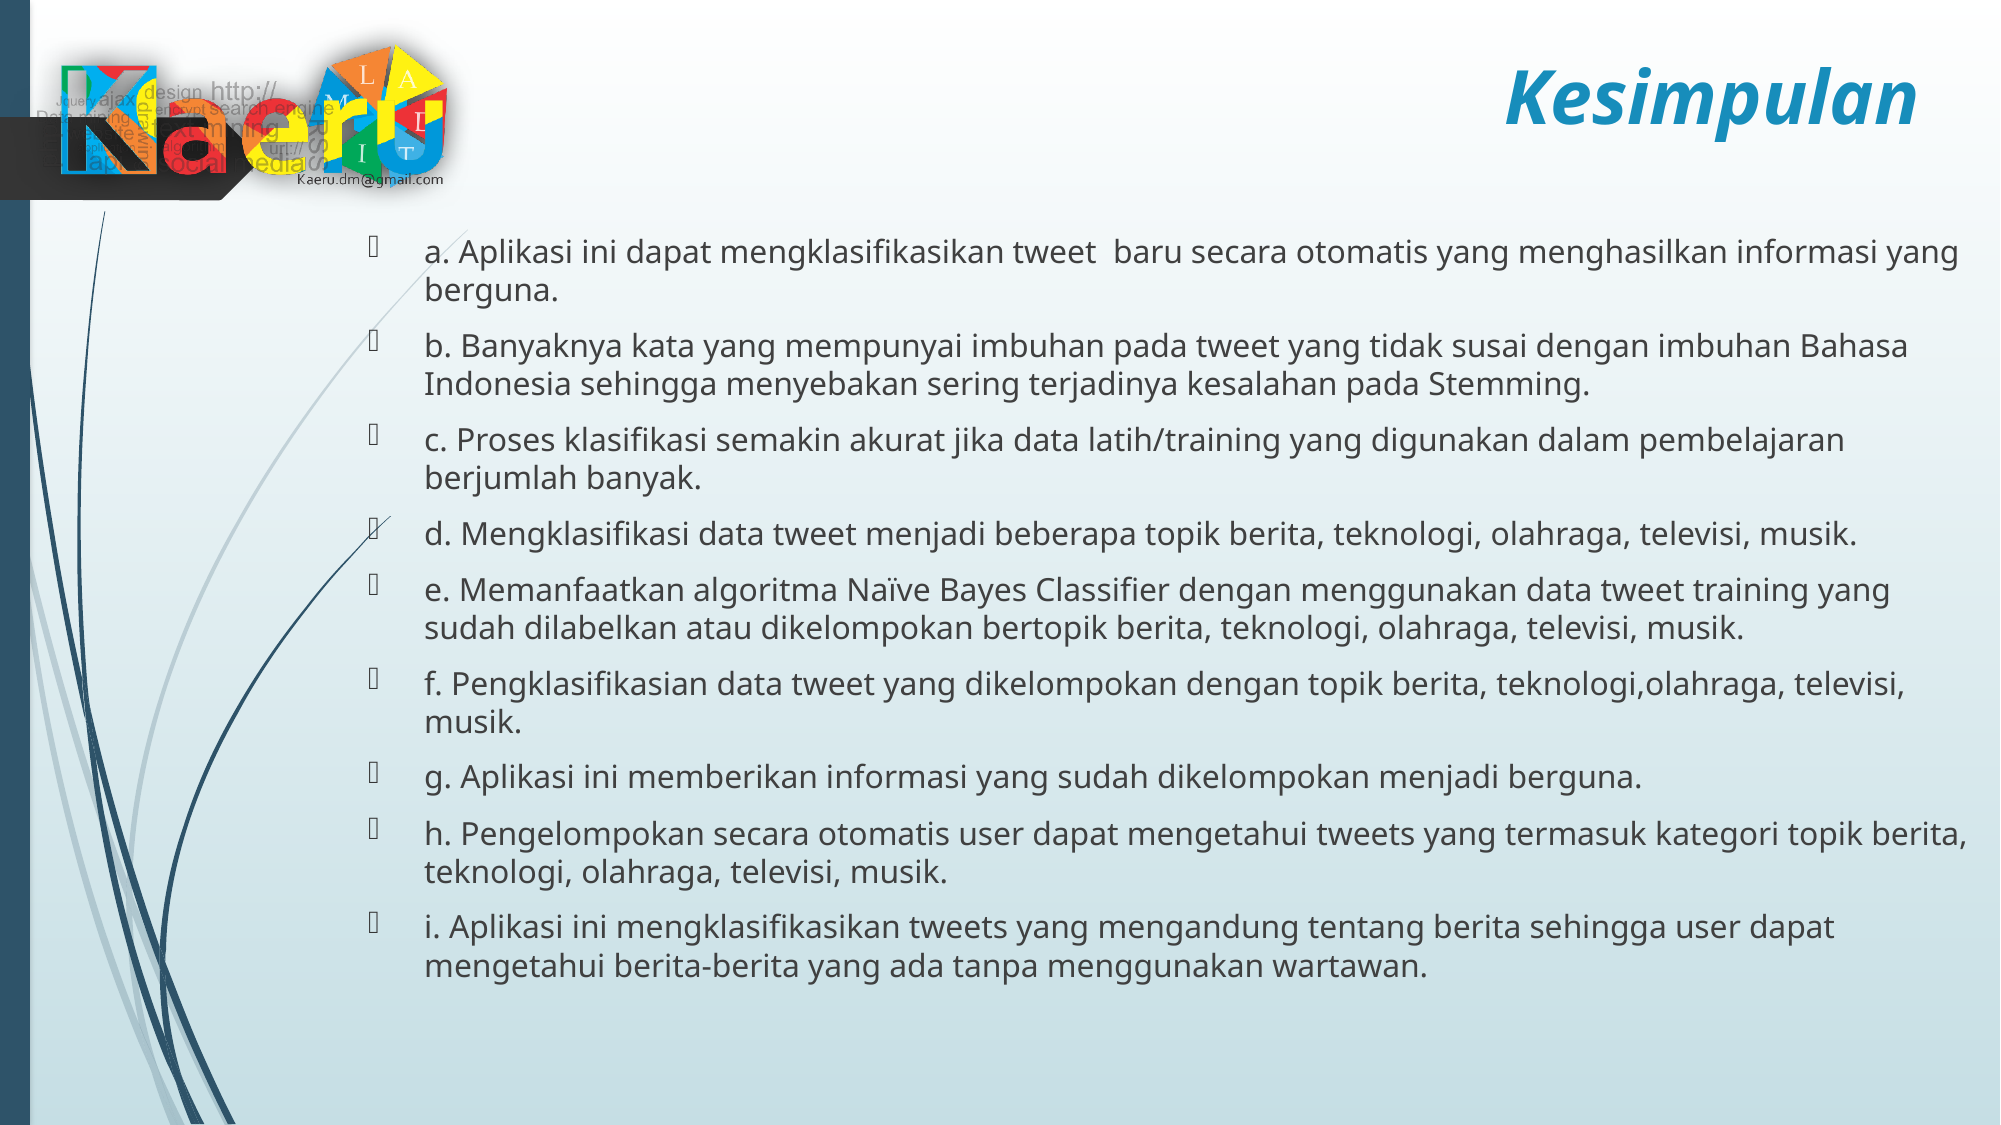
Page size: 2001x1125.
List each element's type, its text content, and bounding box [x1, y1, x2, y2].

picture [37, 44, 447, 188]
list a. Aplikasi ini dapat mengklasifikasikan tweet baru secara otomatis yang menghasilkan informasi yang berguna. b. Banyaknya kata yang mempunyai imbuhan pada tweet yang tidak susai dengan imbuhan Bahasa Indonesia sehingga menyebakan sering terjadinya kesalahan pada Stemming. c. Proses klasifikasi semakin akurat jika data latih/training yang digunakan dalam pembelajaran berjumlah banyak. d. Mengklasifikasi data tweet menjadi beberapa topik berita, teknologi, olahraga, televisi, musik. e. Memanfaatkan algoritma Naïve Bayes Classifier dengan menggunakan data tweet training yang sudah dilabelkan atau dikelompokan bertopik berita, teknologi, olahraga, televisi, musik. f. Pengklasifikasian data tweet yang dikelompokan dengan topik berita, teknologi,olahraga, televisi, musik. g. Aplikasi ini memberikan informasi yang sudah dikelompokan menjadi berguna. h. Pengelompokan secara otomatis user dapat mengetahui tweets yang termasuk kategori topik berita, teknologi, olahraga, televisi, musik. i. Aplikasi ini mengklasifikasikan tweets yang mengandung tentang berita sehingga user dapat mengetahui berita-berita yang ada tanpa menggunakan wartawan. [353, 223, 2000, 992]
text_box Kesimpulan [1489, 42, 1960, 169]
